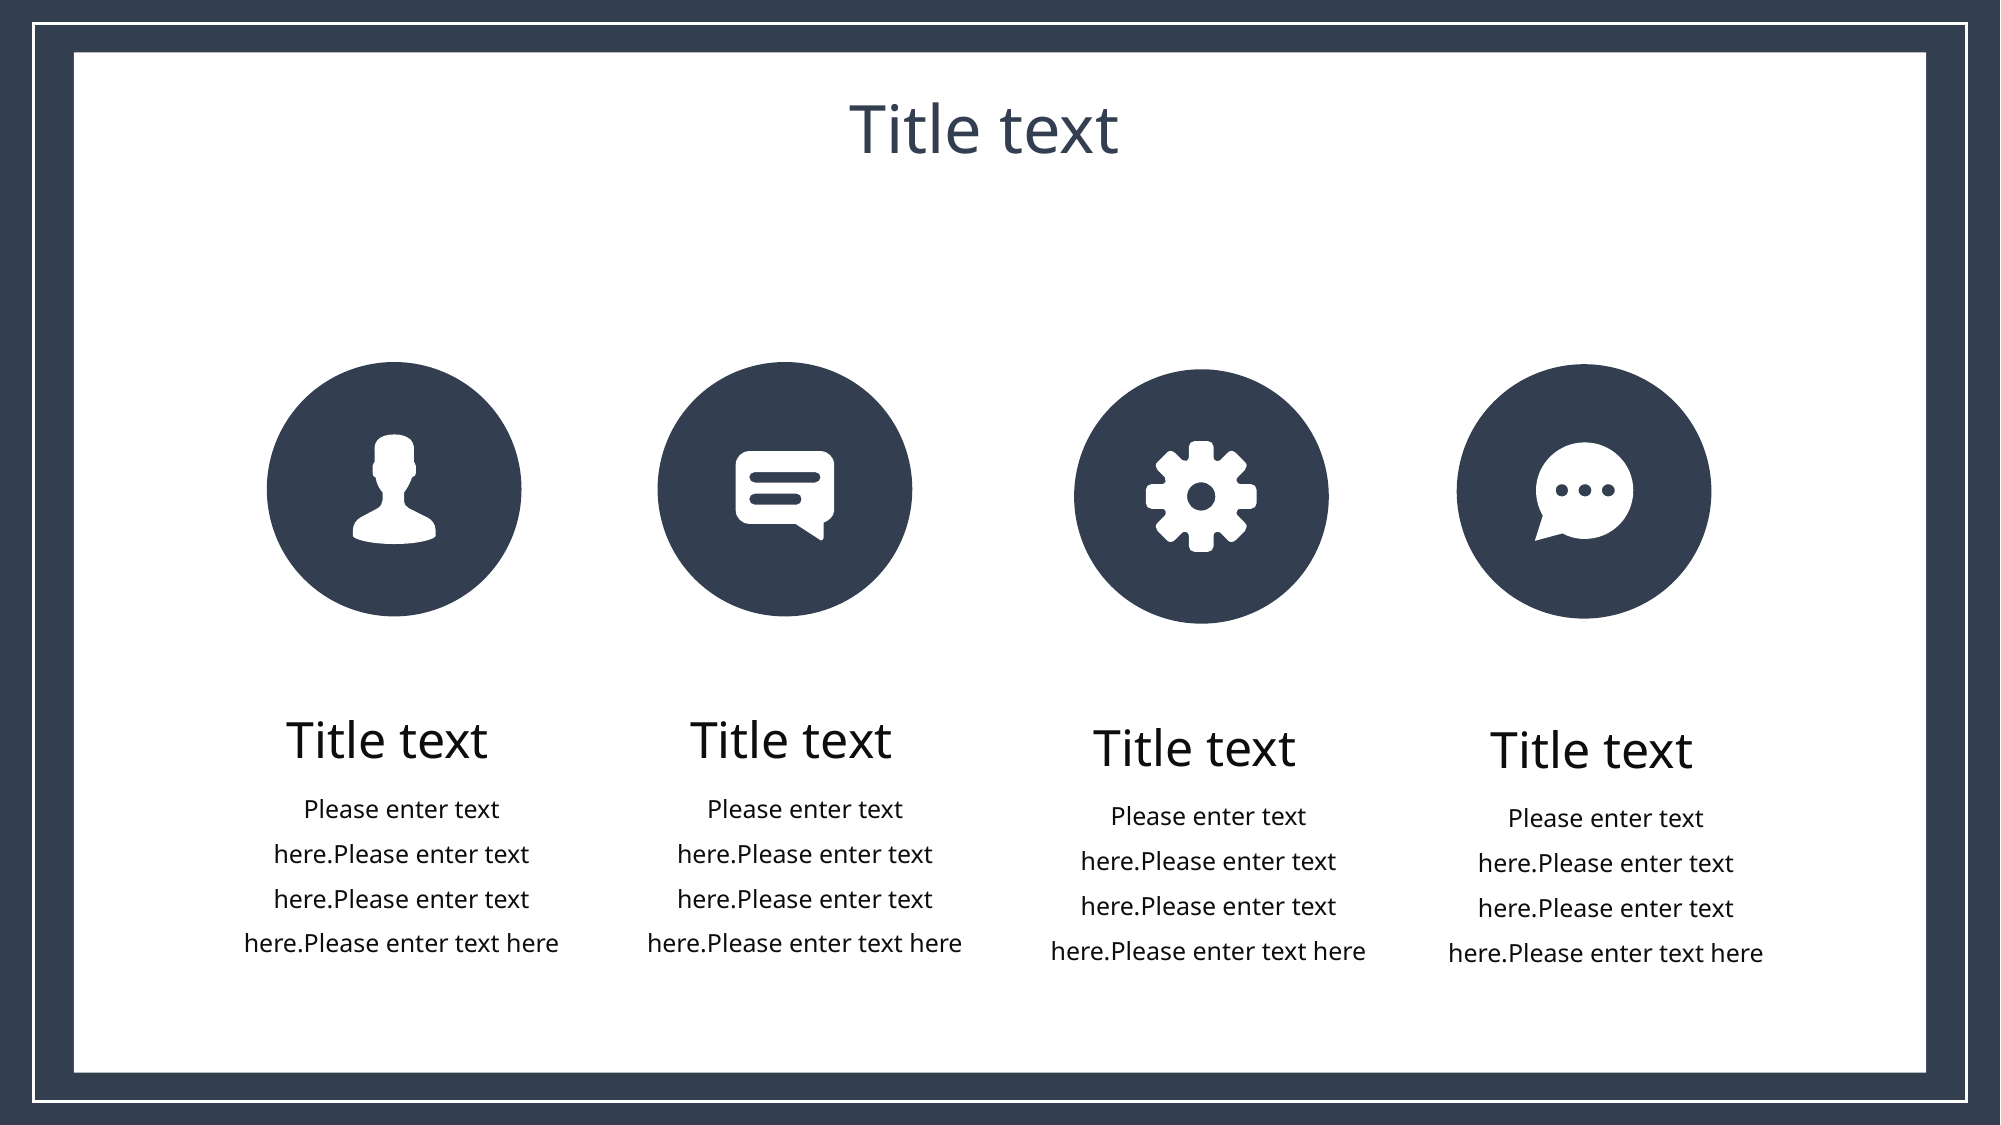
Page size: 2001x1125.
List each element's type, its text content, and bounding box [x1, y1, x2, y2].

text_box [657, 362, 913, 617]
text_box Title text [1424, 711, 1761, 786]
text_box Please enter text here.Please enter text here.Please enter text here.Please enter text here [623, 771, 988, 966]
text_box [1145, 441, 1257, 552]
text_box Please enter text here.Please enter text here.Please enter text here.Please enter text here [1424, 780, 1788, 975]
text_box Title text [1026, 708, 1364, 784]
text_box [1456, 364, 1712, 619]
text_box [735, 451, 835, 541]
text_box [32, 23, 1968, 1102]
text_box Title text [849, 86, 1151, 167]
text_box Please enter text here.Please enter text here.Please enter text here.Please enter text here [1026, 778, 1391, 973]
text_box Title text [623, 701, 960, 777]
text_box [1534, 442, 1634, 541]
text_box [266, 362, 522, 617]
text_box [73, 51, 1927, 1074]
text_box Title text [219, 701, 557, 777]
text_box Please enter text here.Please enter text here.Please enter text here.Please enter text here [219, 771, 584, 966]
text_box [352, 434, 436, 545]
text_box [1074, 369, 1329, 624]
